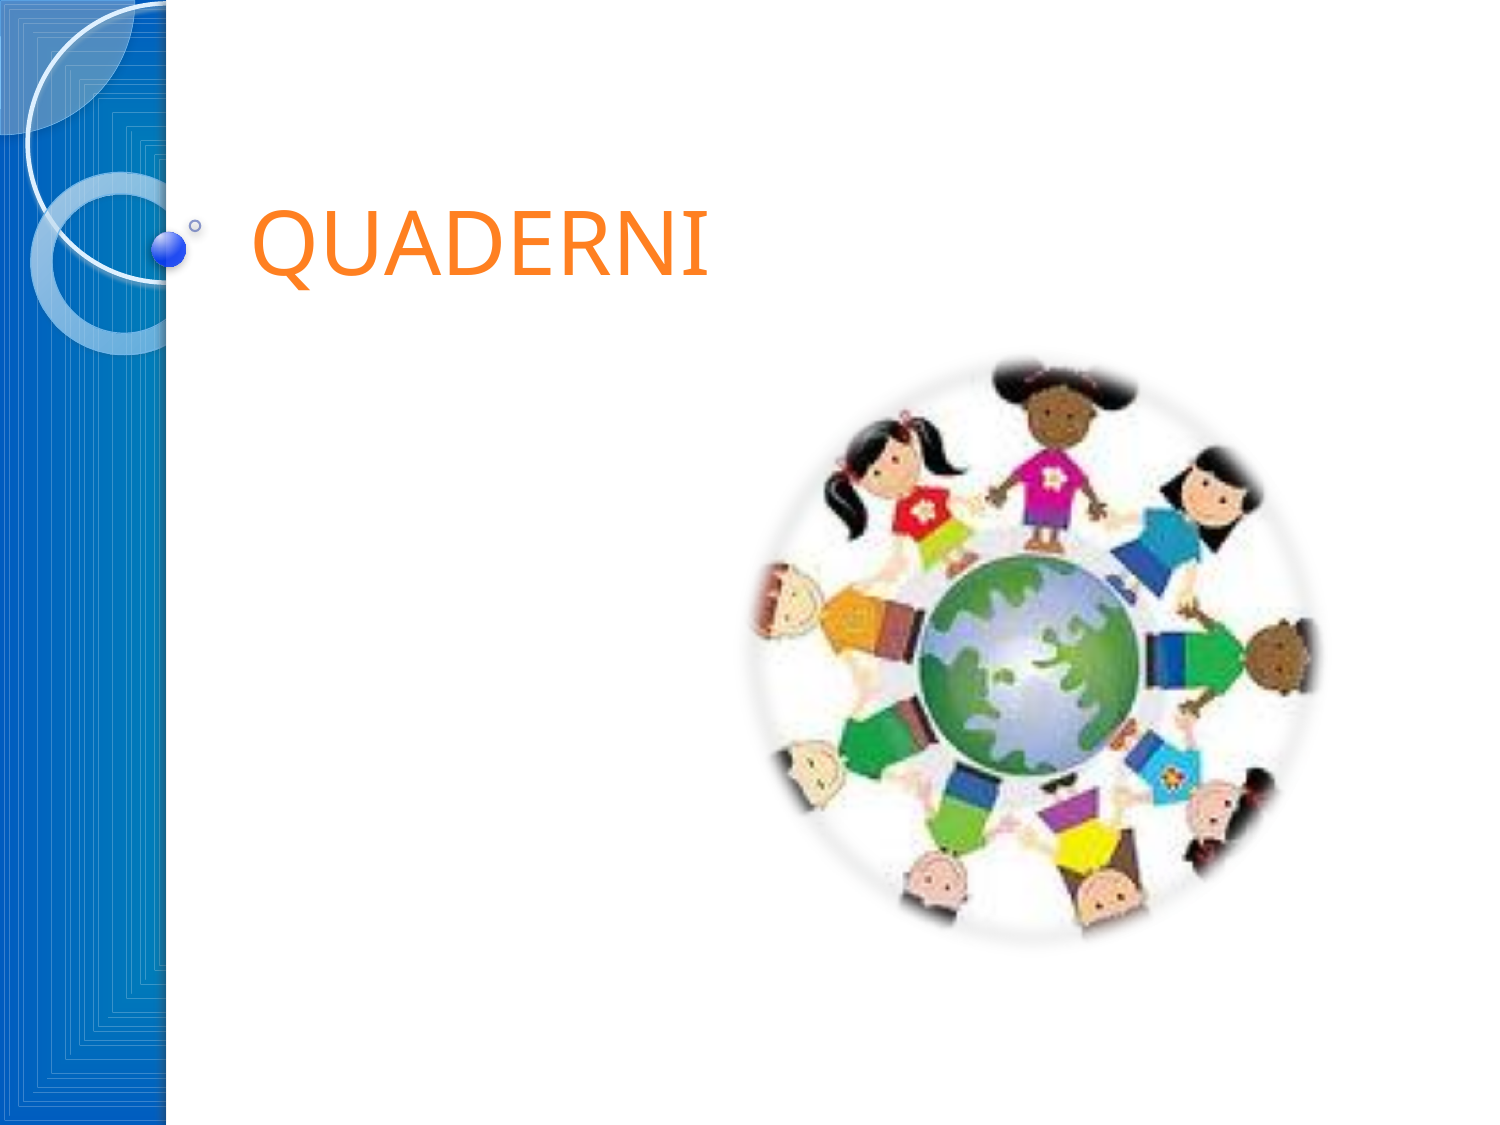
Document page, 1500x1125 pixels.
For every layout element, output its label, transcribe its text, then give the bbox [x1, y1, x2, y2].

picture [737, 349, 1330, 956]
title QUADERNI [234, 125, 904, 301]
